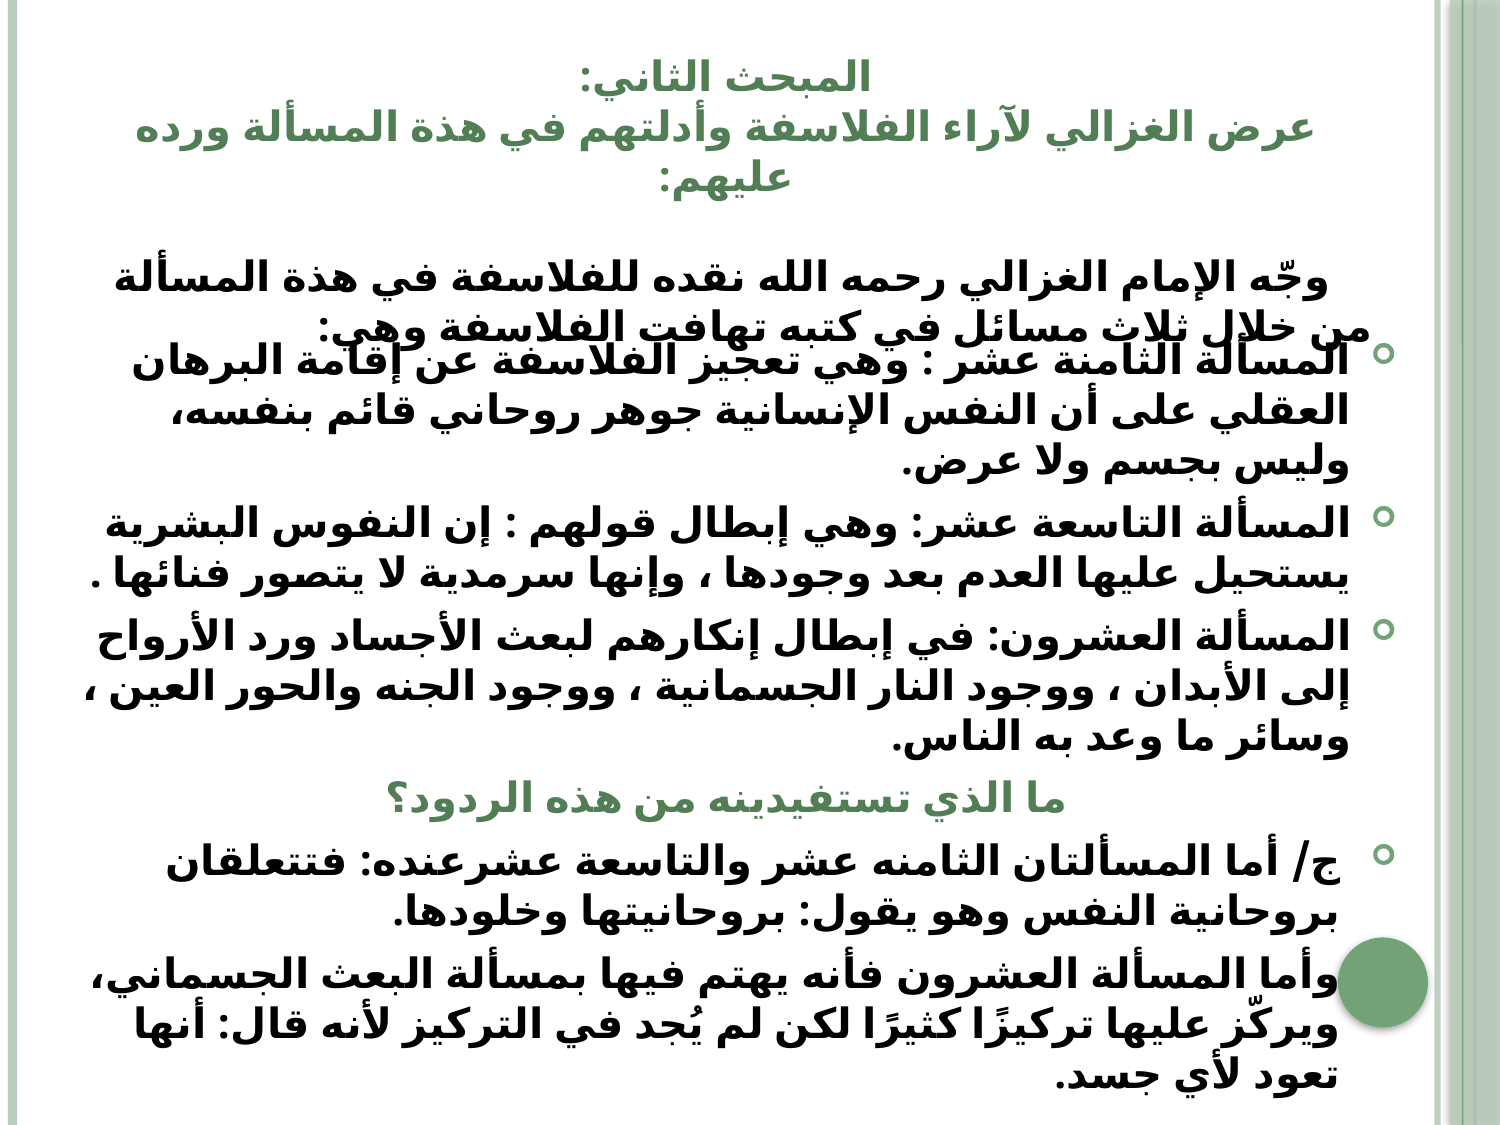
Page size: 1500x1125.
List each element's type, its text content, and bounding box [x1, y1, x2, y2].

list المسألة الثامنة عشر : وهي تعجيز الفلاسفة عن إقامة البرهان العقلي على أن النفس الإنسانية جوهر روحاني قائم بنفسه، وليس بجسم ولا عرض. المسألة التاسعة عشر: وهي إبطال قولهم : إن النفوس البشرية يستحيل عليها العدم بعد وجودها ، وإنها سرمدية لا يتصور فنائها . المسألة العشرون: في إبطال إنكارهم لبعث الأجساد ورد الأرواح إلى الأبدان ، ووجود النار الجسمانية ، ووجود الجنه والحور العين ، وسائر ما وعد به الناس. ما الذي تستفيدينه من هذه الردود؟ ج/ أما المسألتان الثامنه عشر والتاسعة عشرعنده: فتتعلقان بروحانية النفس وهو يقول: بروحانيتها وخلودها. وأما المسألة العشرون فأنه يهتم فيها بمسألة البعث الجسماني، ويركّز عليها تركيزًا كثيرًا لكن لم يُجد في التركيز لأنه قال: أنها تعود لأي جسد. [41, 325, 1412, 1125]
text_box المبحث الثاني: عرض الغزالي لآراء الفلاسفة وأدلتهم في هذة المسألة ورده عليهم: وجّه الإمام الغزالي رحمه الله نقده للفلاسفة في هذة المسألة من خلال ثلاث مسائل في كتبه تهافت الفلاسفة وهي: [64, 42, 1388, 358]
